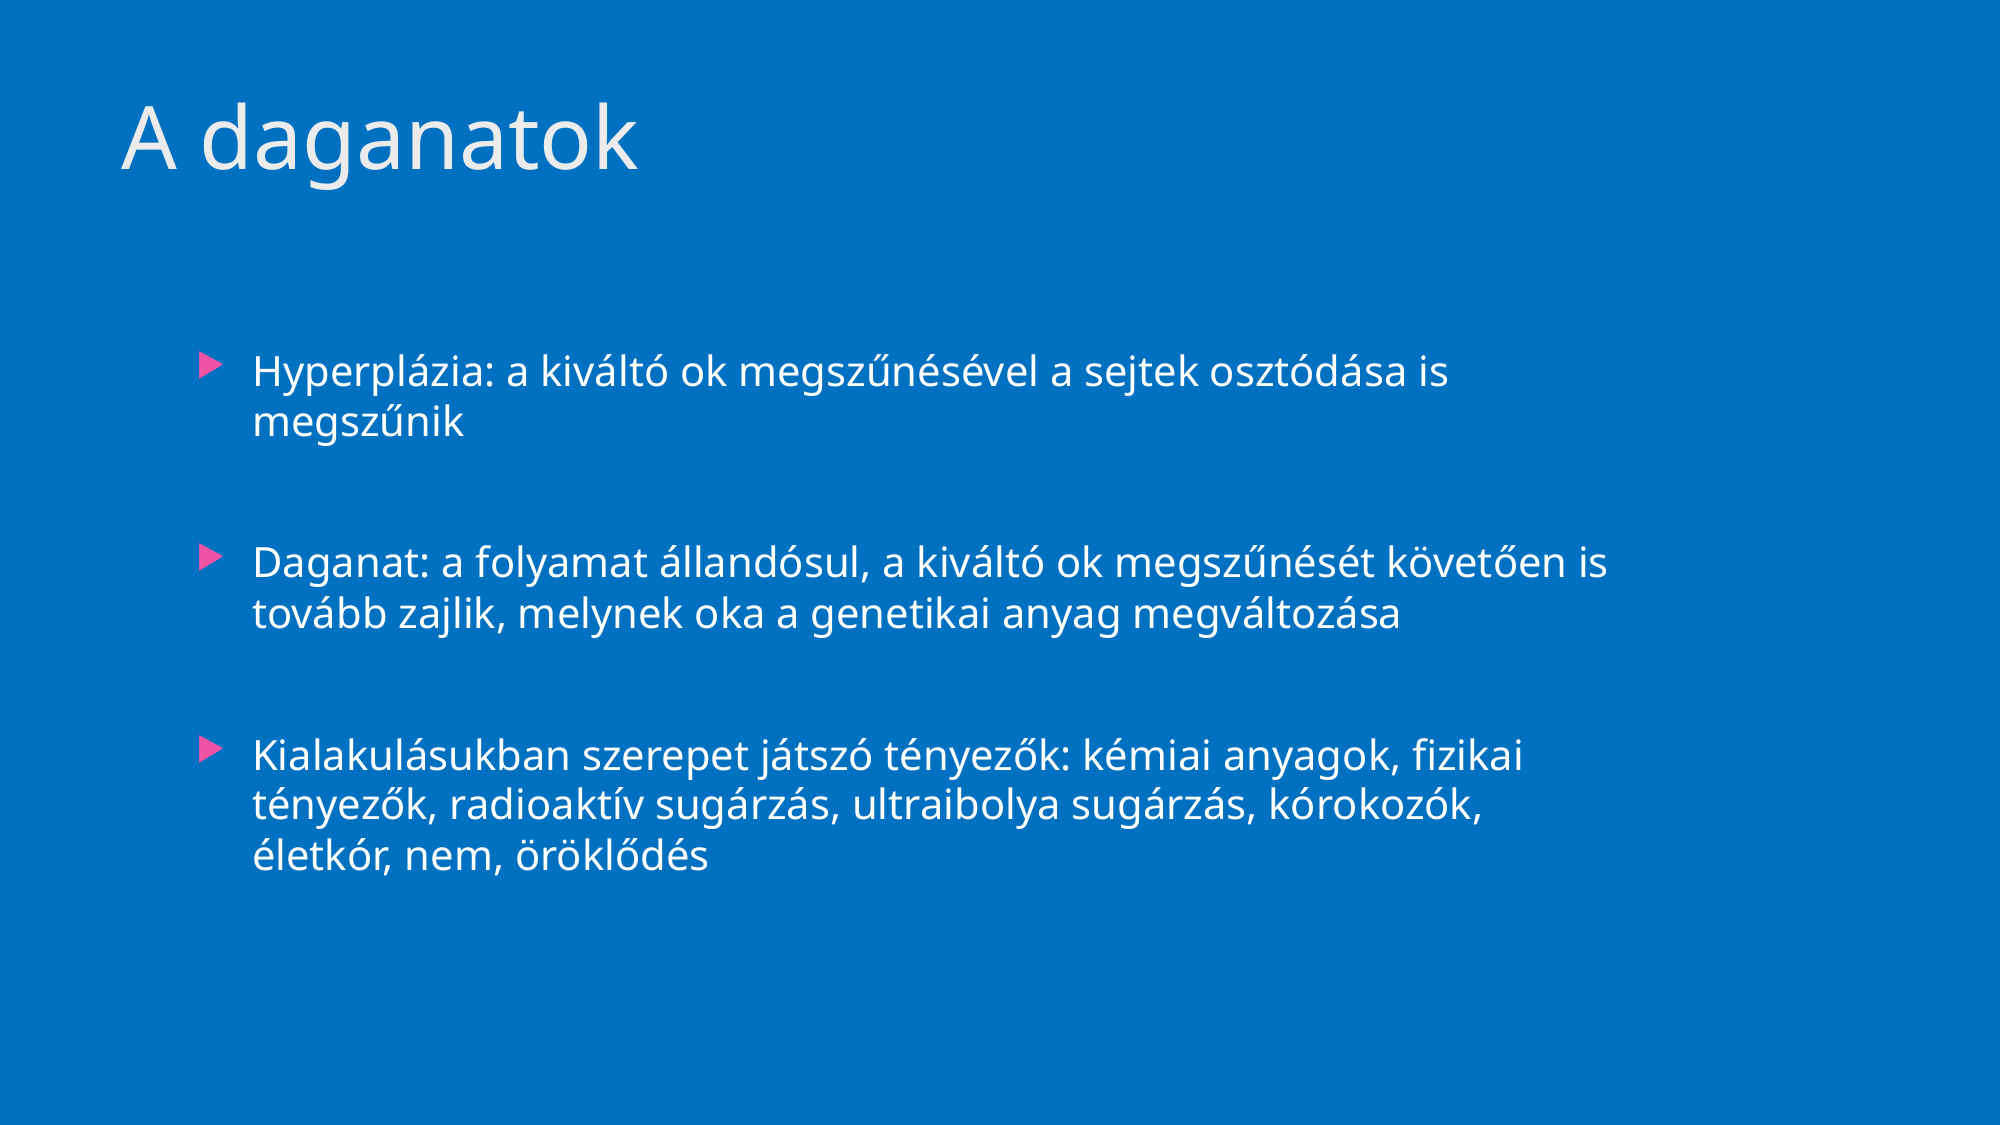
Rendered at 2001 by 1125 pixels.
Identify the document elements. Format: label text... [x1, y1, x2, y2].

list Hyperplázia: a kiváltó ok megszűnésével a sejtek osztódása is megszűnik Daganat: a folyamat állandósul, a kiváltó ok megszűnését követően is tovább zajlik, melynek oka a genetikai anyag megváltozása Kialakulásukban szerepet játszó tényezők: kémiai anyagok, fizikai tényezők, radioaktív sugárzás, ultraibolya sugárzás, kórokozók, életkór, nem, öröklődés [181, 336, 1649, 1025]
title A daganatok [106, 74, 1649, 304]
